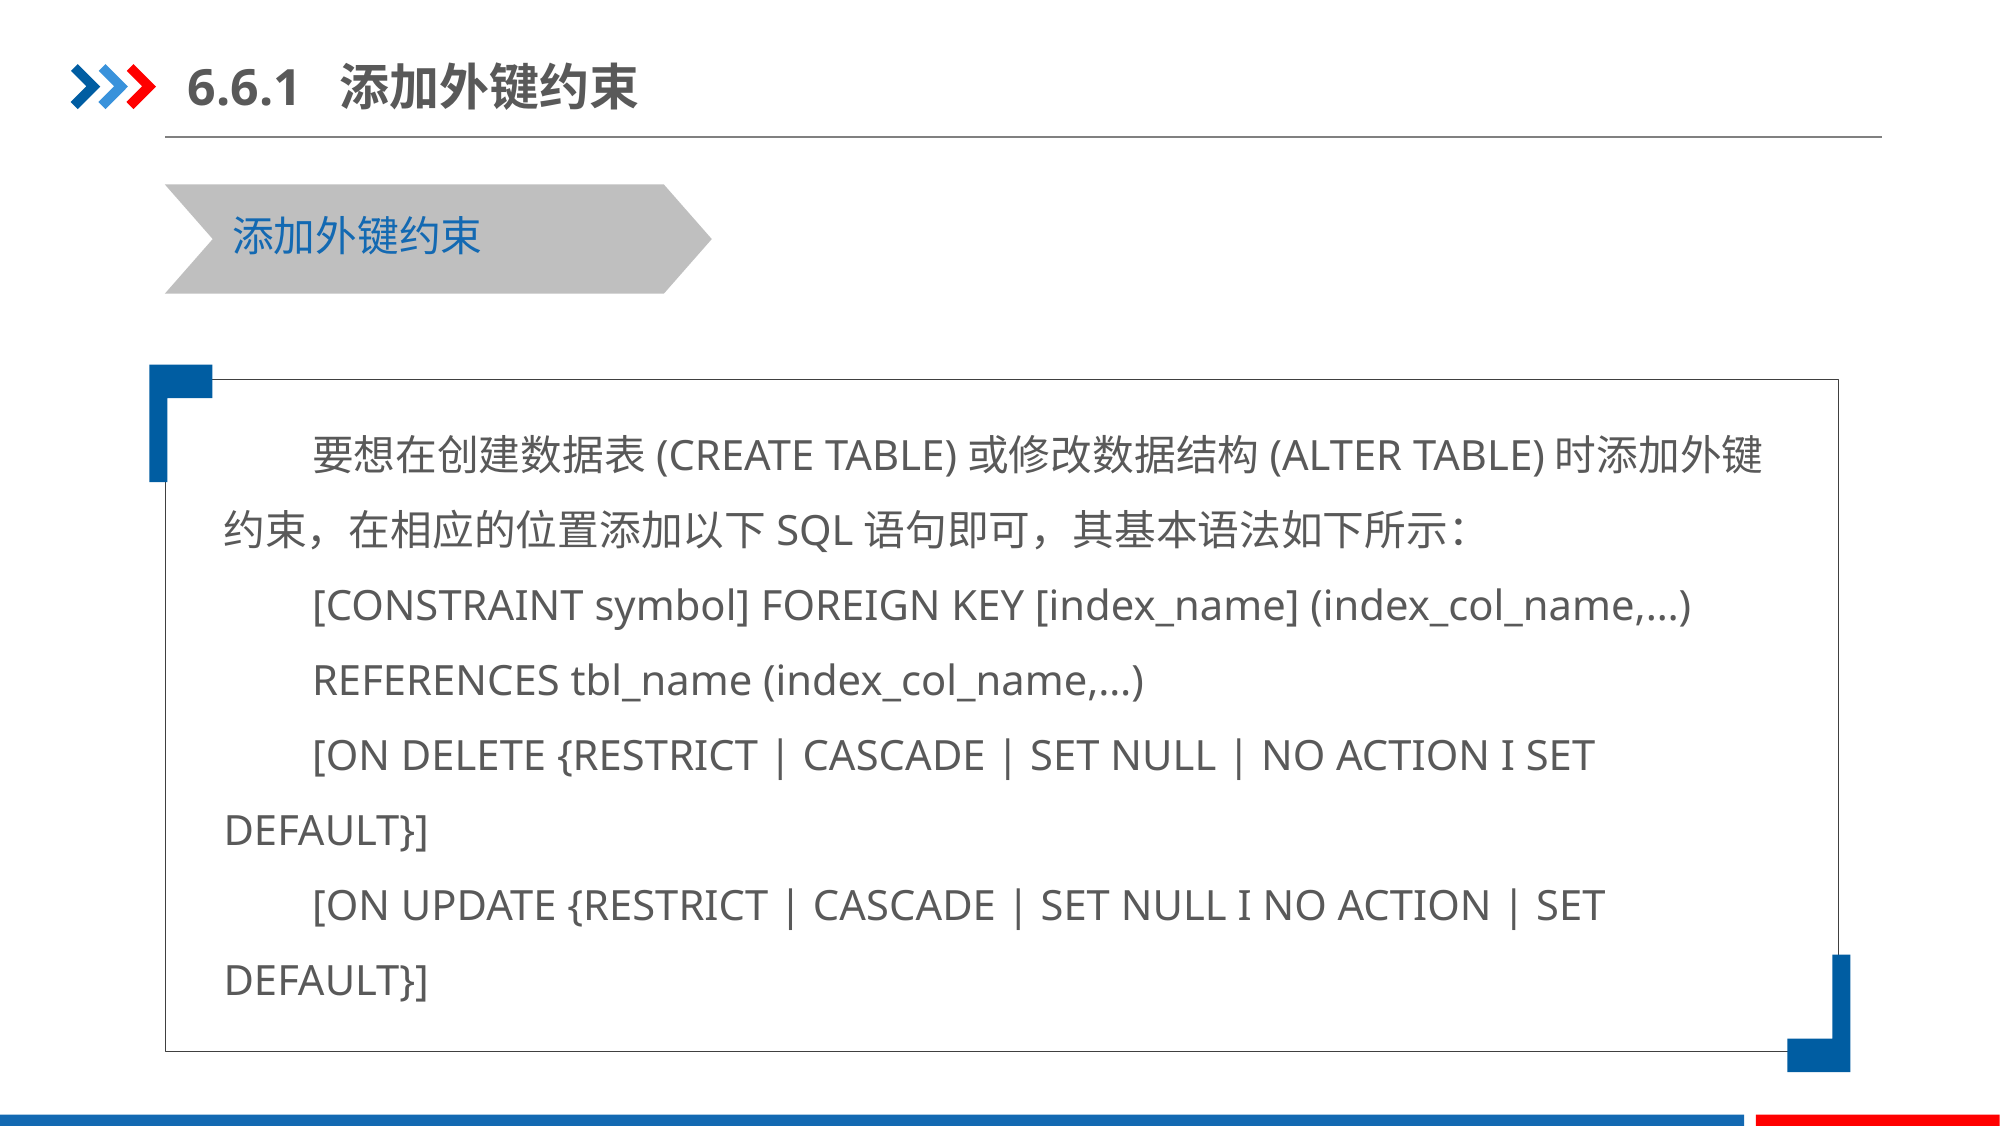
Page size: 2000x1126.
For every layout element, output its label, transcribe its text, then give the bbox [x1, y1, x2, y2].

text_box [147, 363, 215, 484]
text_box [164, 184, 712, 294]
text_box [163, 378, 1841, 1053]
text_box 6.6.1 添加外键约束 [187, 43, 827, 127]
text_box [1785, 953, 1852, 1074]
text_box 添加外键约束 [217, 202, 498, 267]
